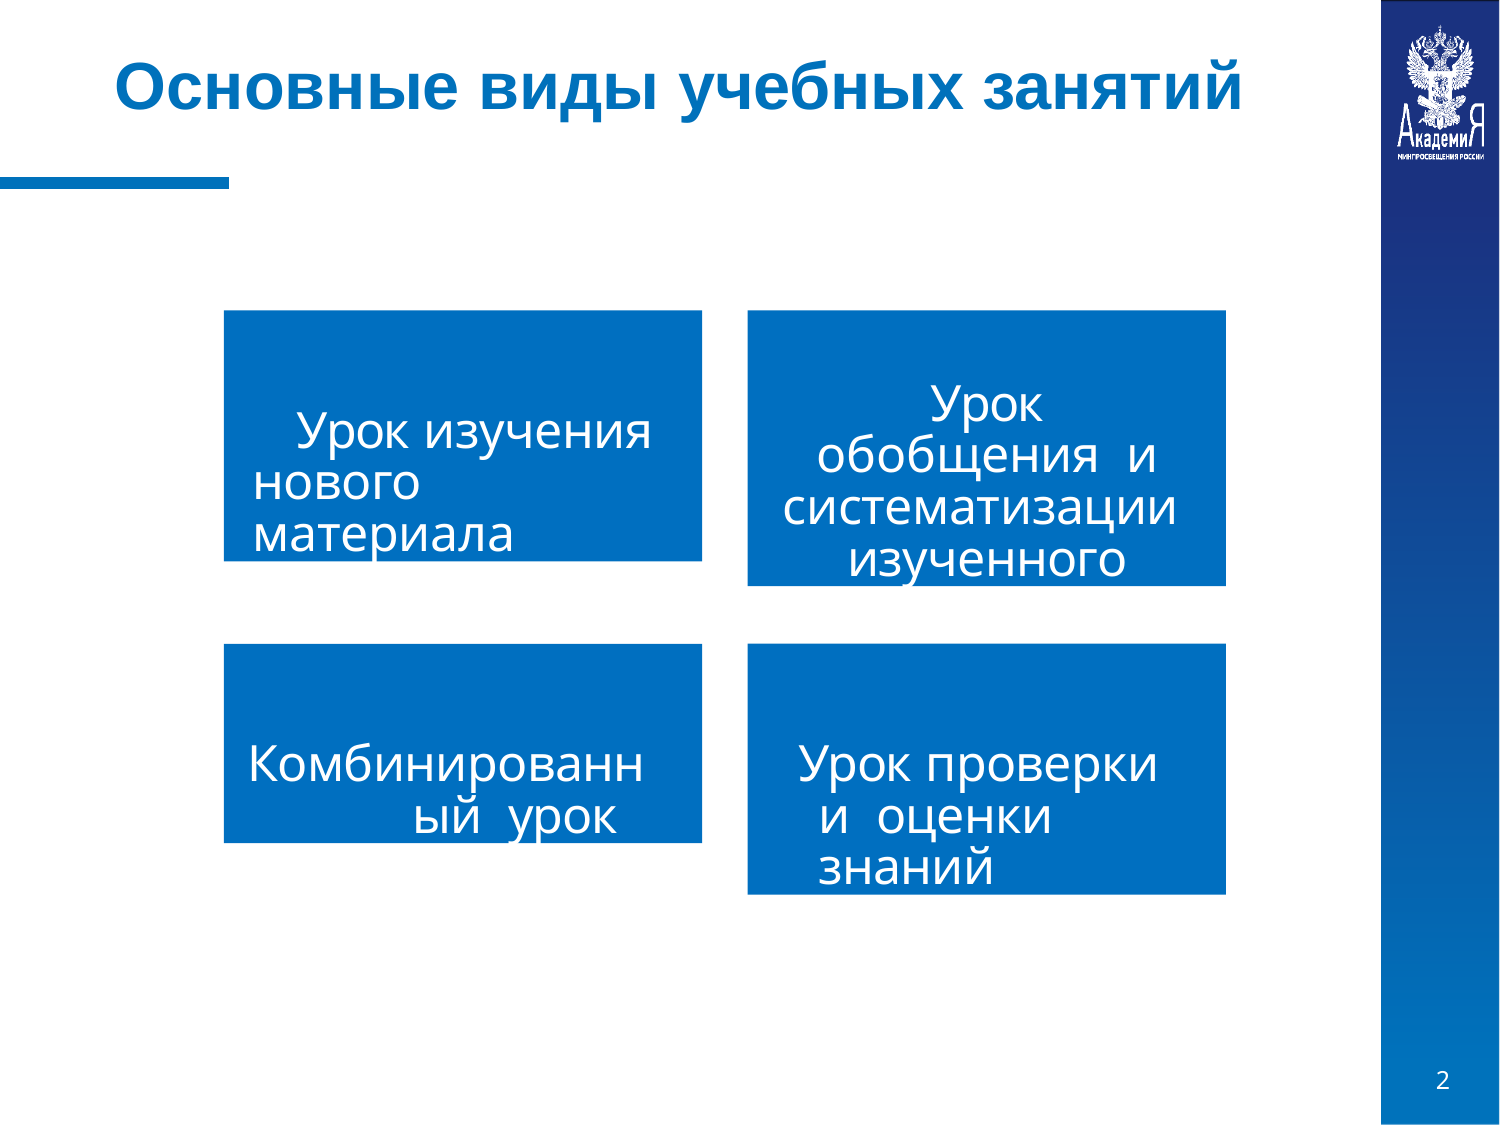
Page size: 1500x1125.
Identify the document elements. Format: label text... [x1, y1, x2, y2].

text_box Урок проверки и оценки знаний [747, 643, 1226, 895]
title Основные виды учебных занятий [112, 40, 1251, 231]
text_box Комбинированный урок [223, 643, 703, 844]
text_box Урок изучения нового материала [223, 310, 703, 562]
text_box 3 [1429, 1069, 1457, 1099]
picture [1381, 0, 1500, 1125]
text_box Урок обобщения и систематизации изученного [747, 310, 1226, 587]
